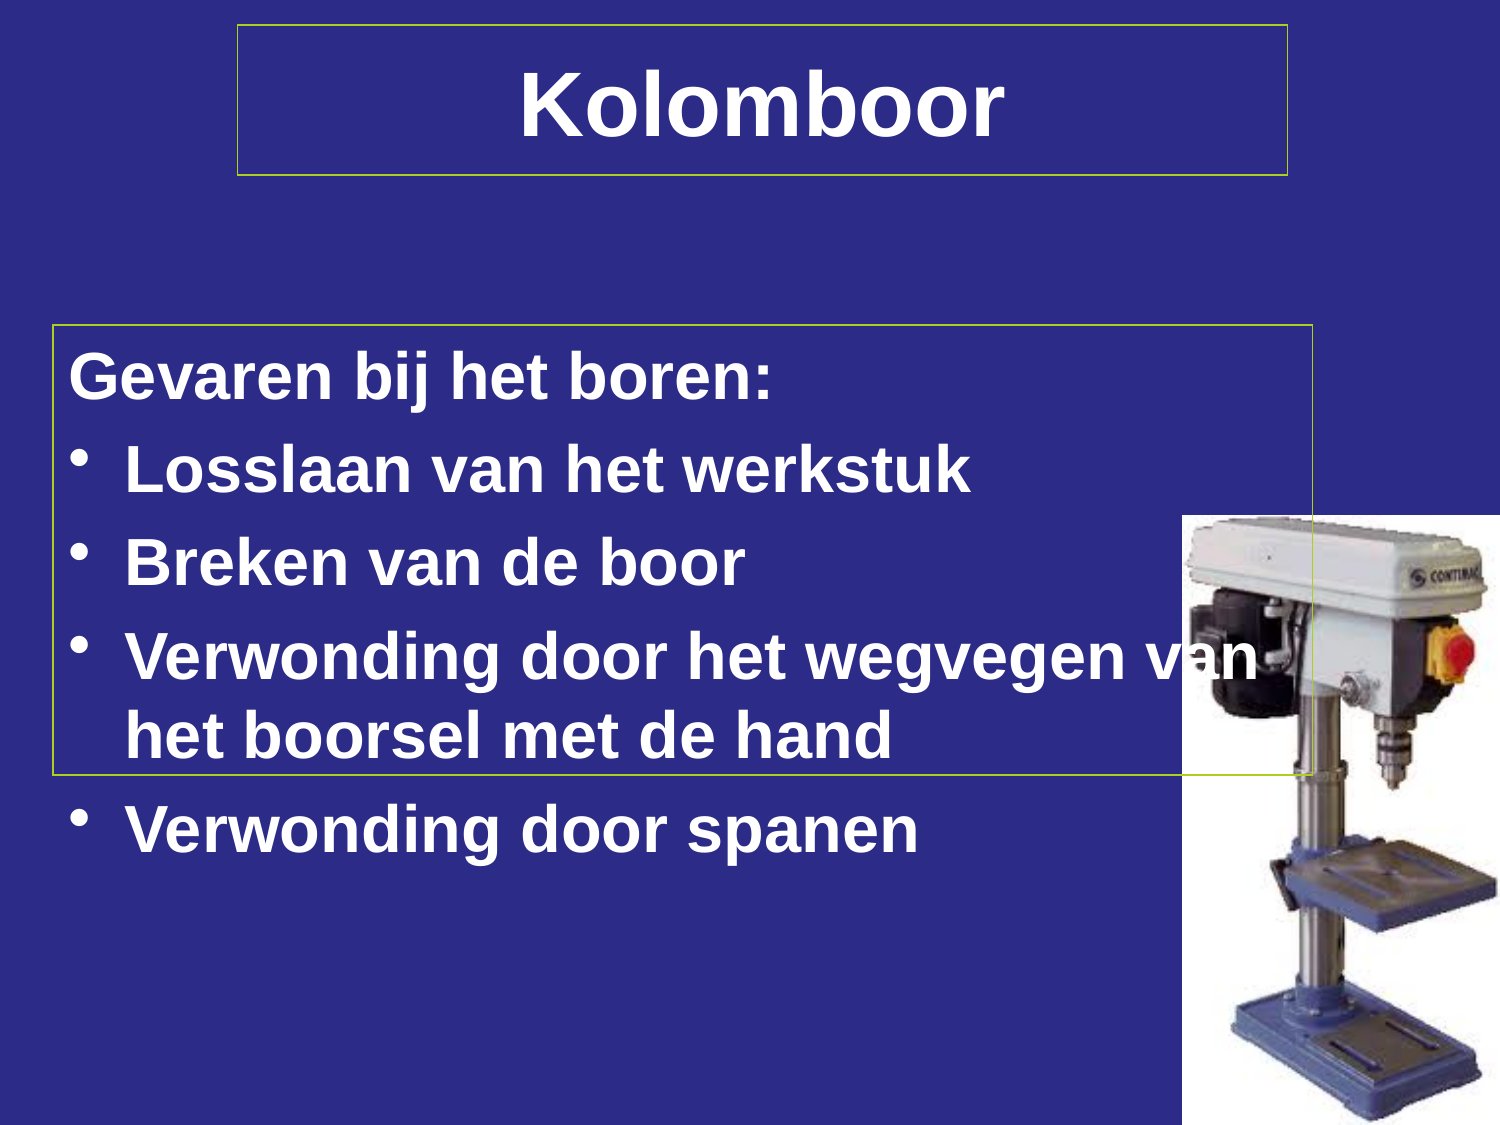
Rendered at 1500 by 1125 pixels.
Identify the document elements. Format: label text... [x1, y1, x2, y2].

title Kolomboor [237, 24, 1288, 176]
picture [1182, 514, 1500, 1125]
list Gevaren bij het boren: Losslaan van het werkstuk Breken van de boor Verwonding door het wegvegen van het boorsel met de hand Verwonding door spanen [52, 324, 1313, 776]
